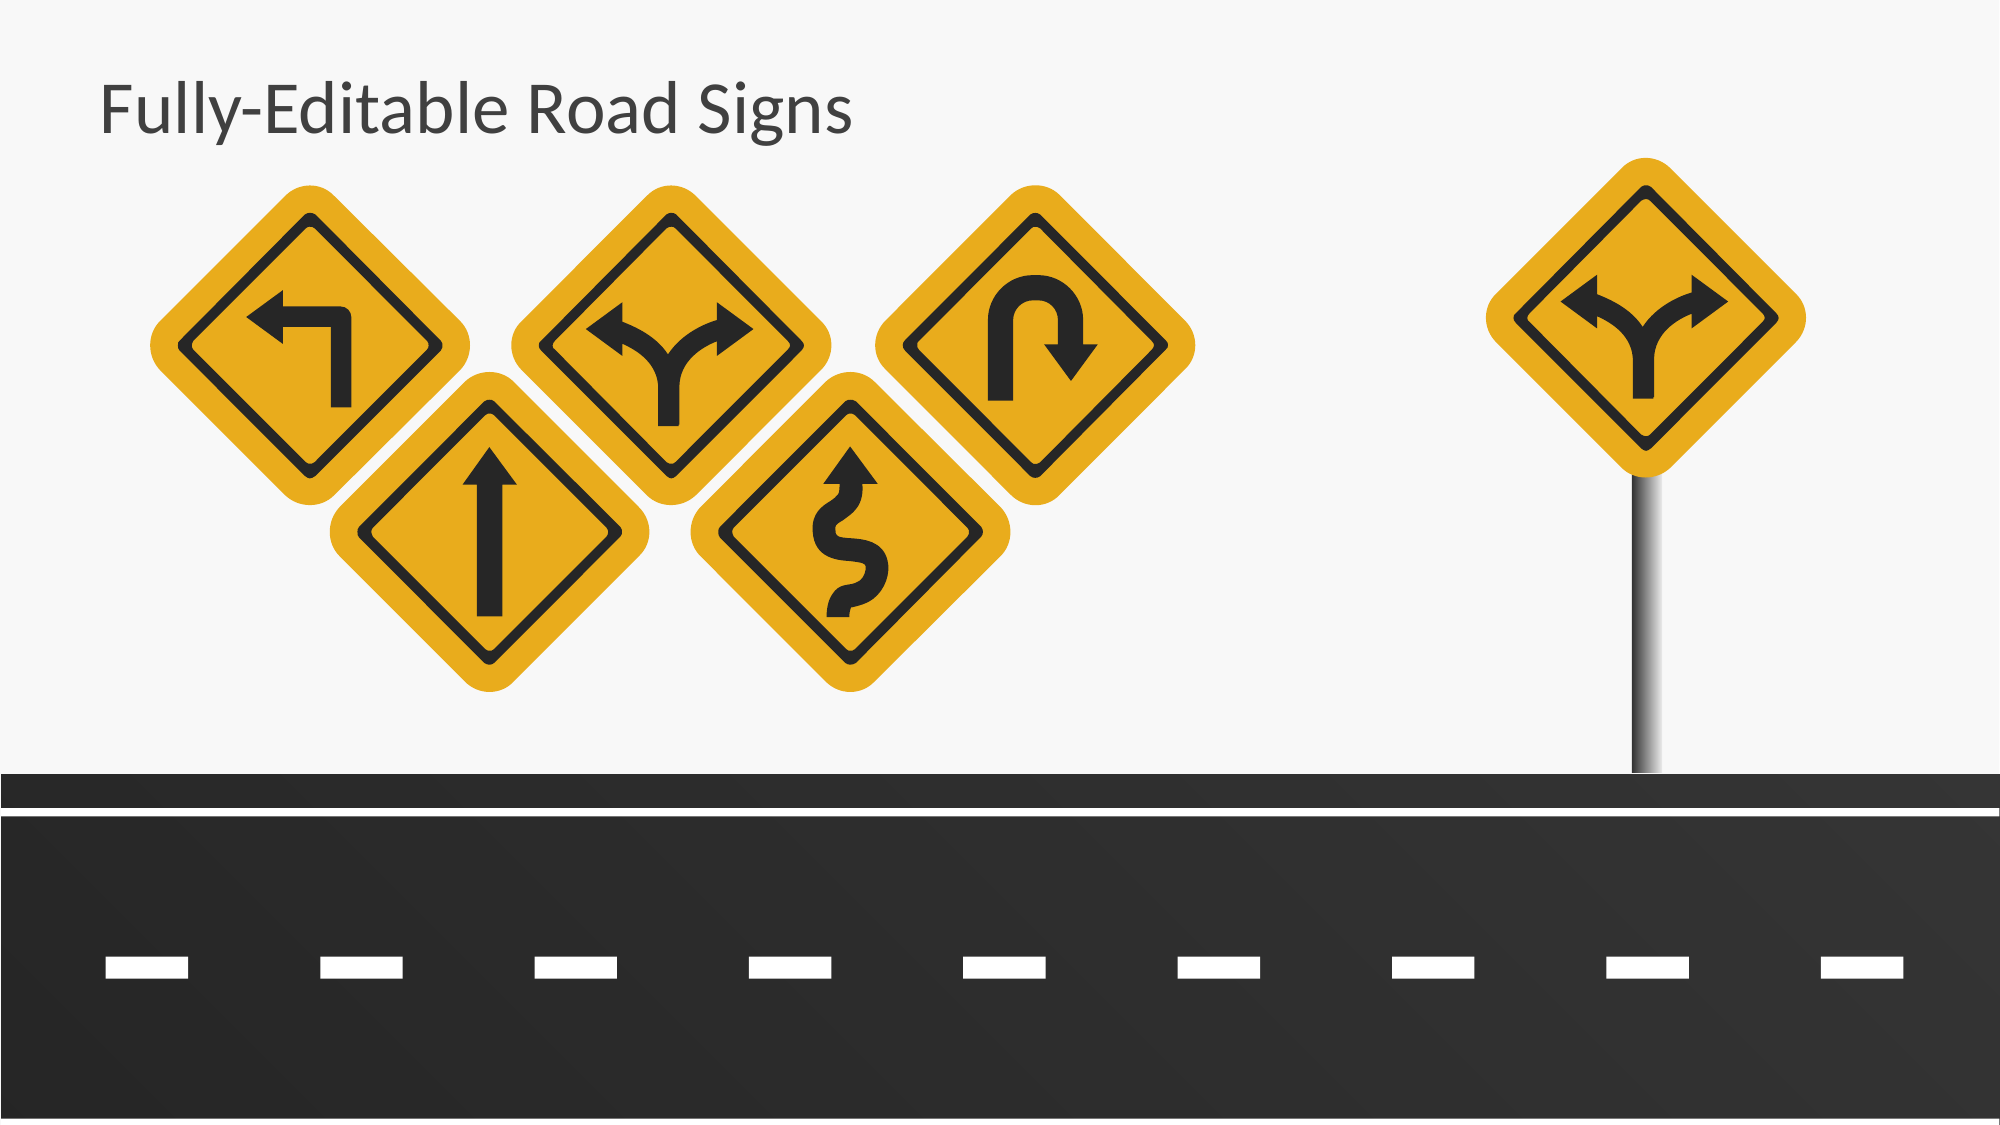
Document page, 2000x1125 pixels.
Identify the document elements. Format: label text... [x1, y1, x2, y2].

text_box [1630, 489, 1664, 775]
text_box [0, 807, 2000, 1125]
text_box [1482, 154, 1810, 481]
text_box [871, 181, 1199, 509]
title Fully-Editable Road Signs [99, 45, 1900, 162]
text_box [326, 368, 654, 696]
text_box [146, 181, 474, 509]
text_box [507, 181, 836, 509]
text_box [1, 774, 2000, 807]
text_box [687, 368, 1014, 696]
